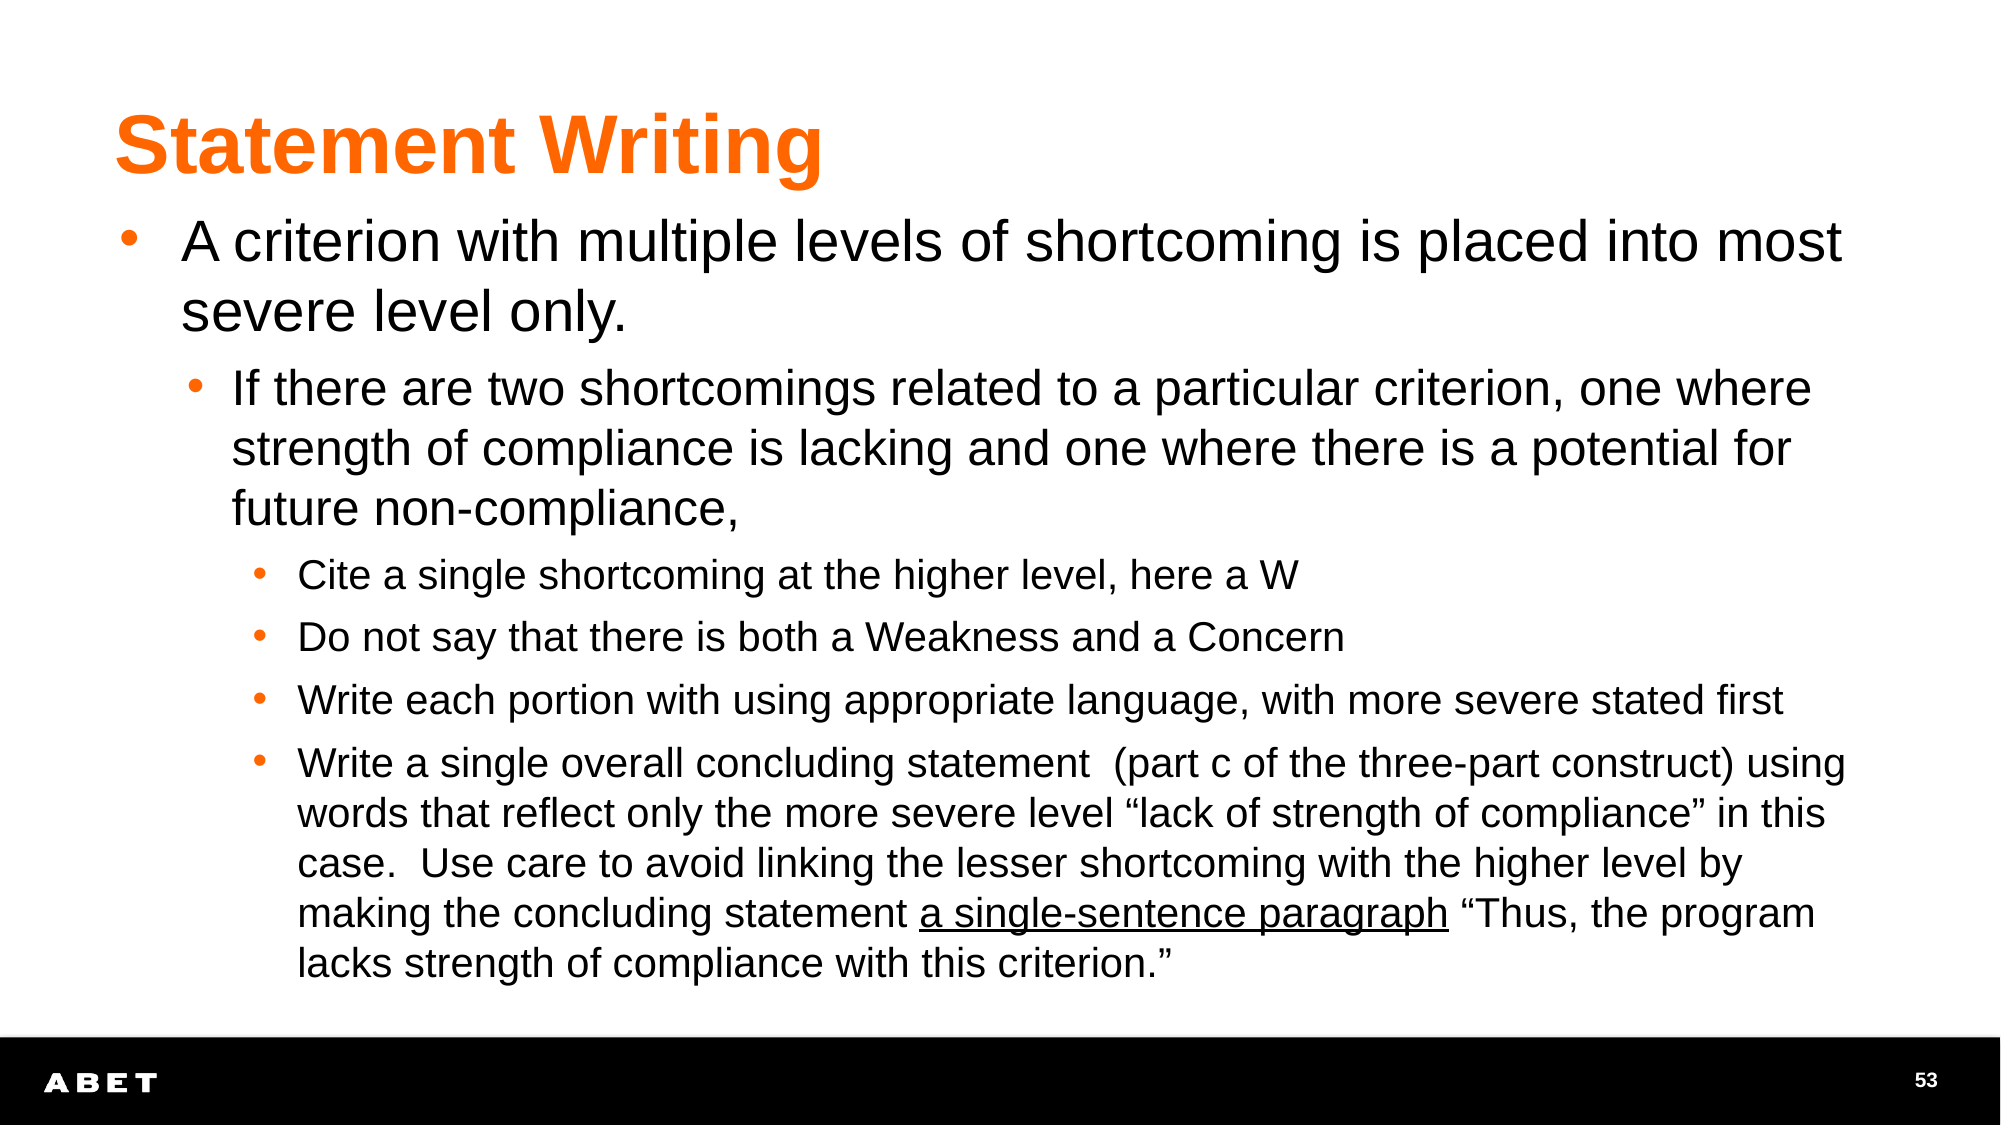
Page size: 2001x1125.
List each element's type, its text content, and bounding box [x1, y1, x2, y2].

list A criterion with multiple levels of shortcoming is placed into most severe level only. If there are two shortcomings related to a particular criterion, one where strength of compliance is lacking and one where there is a potential for future non-compliance, Cite a single shortcoming at the higher level, here a W Do not say that there is both a Weakness and a Concern Write each portion with using appropriate language, with more severe stated first Write a single overall concluding statement (part c of the three-part construct) using words that reflect only the more severe level “lack of strength of compliance” in this case. Use care to avoid linking the lesser shortcoming with the higher level by making the concluding statement a single-sentence paragraph “Thus, the program lacks strength of compliance with this criterion.” [98, 195, 1899, 1025]
picture [16, 1052, 184, 1113]
title Statement Writing [99, 82, 1900, 213]
